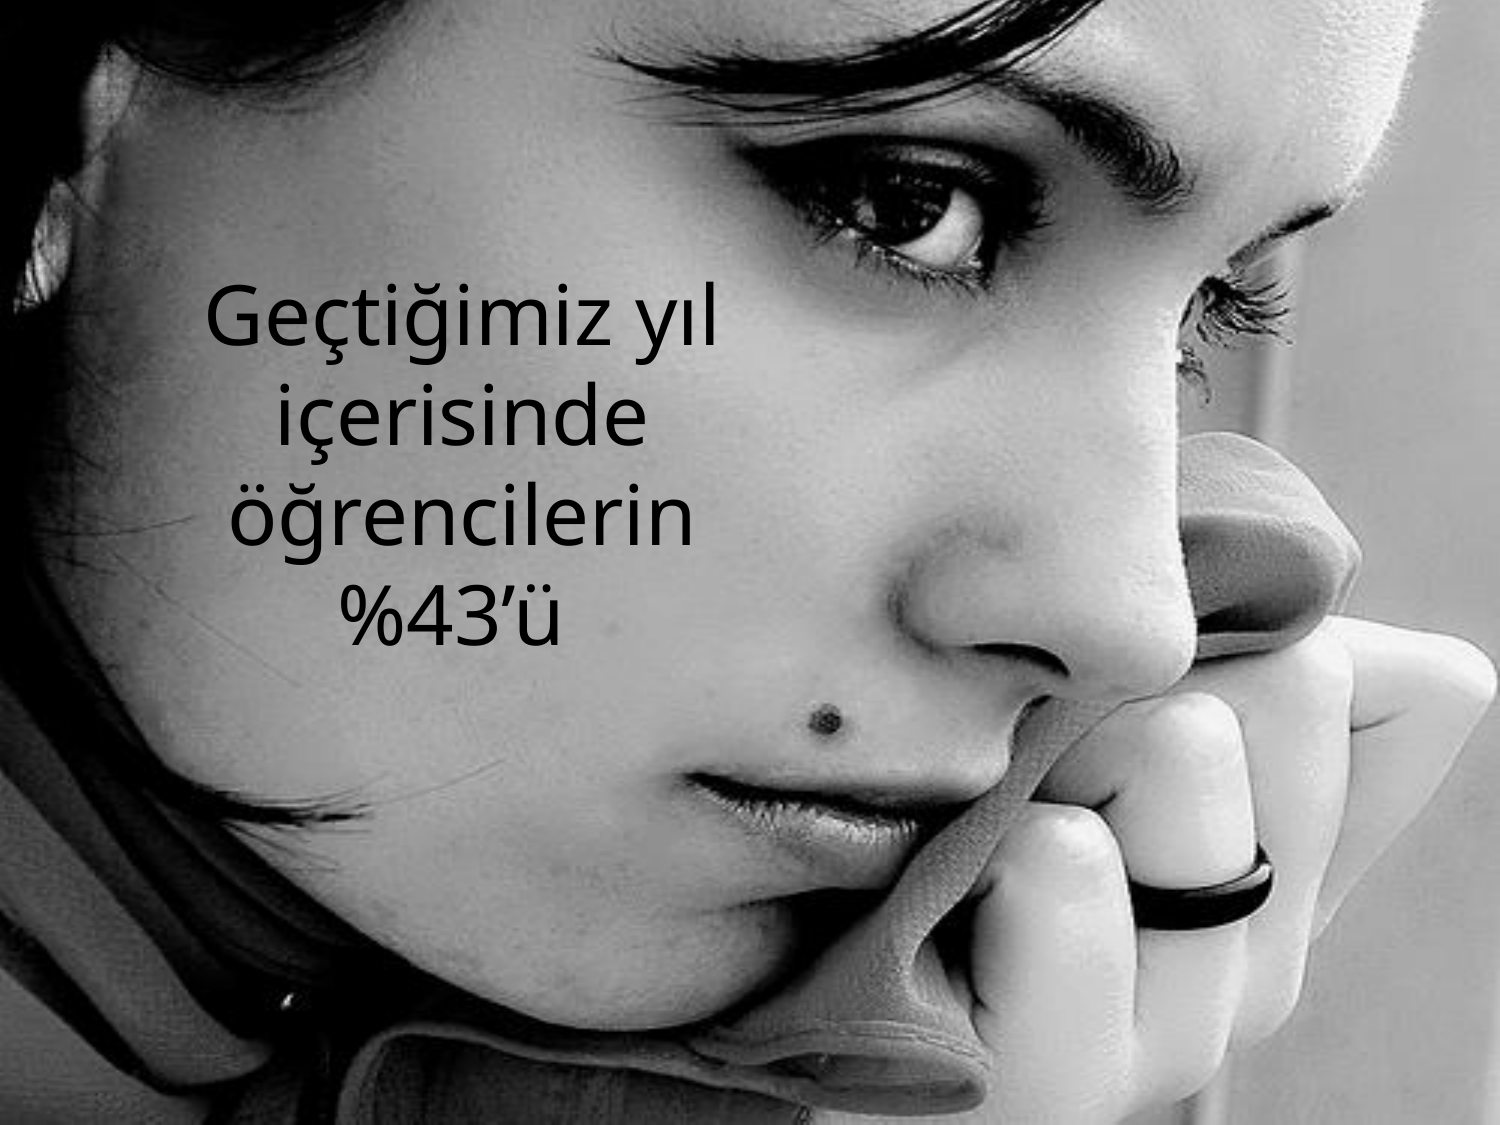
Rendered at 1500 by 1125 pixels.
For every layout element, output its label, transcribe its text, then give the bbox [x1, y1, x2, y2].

title Geçtiğimiz yıl içerisinde öğrencilerin %43’ü [112, 224, 813, 701]
picture [0, 0, 1500, 1125]
